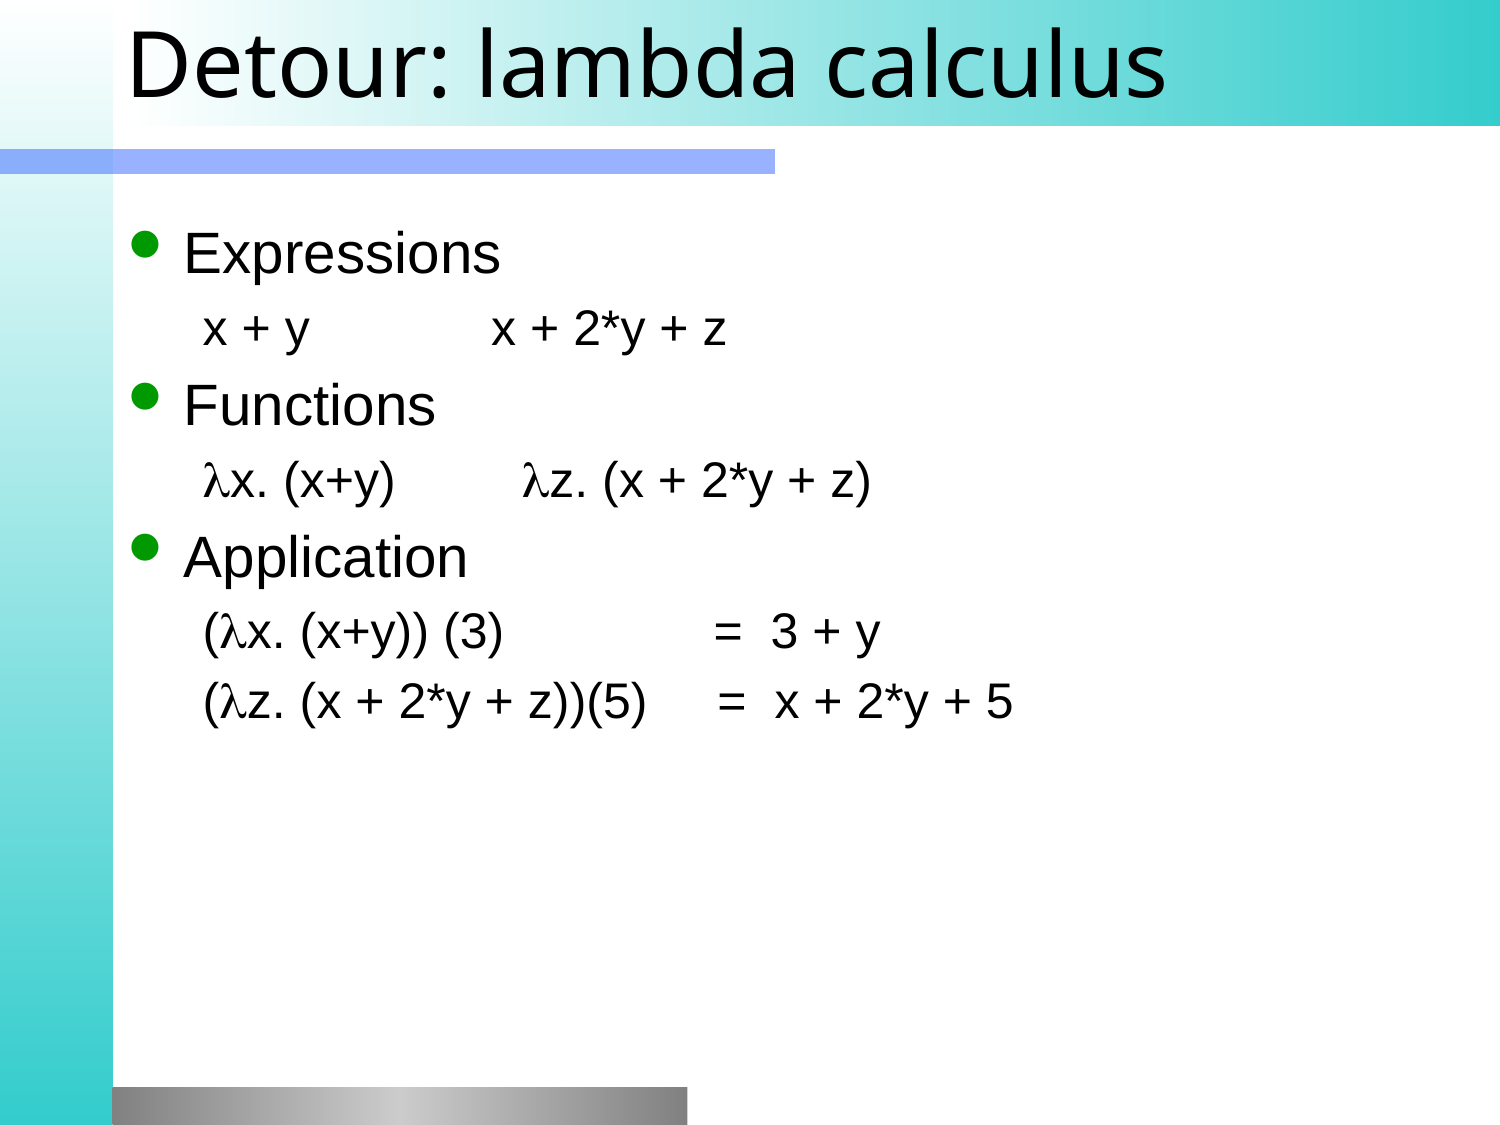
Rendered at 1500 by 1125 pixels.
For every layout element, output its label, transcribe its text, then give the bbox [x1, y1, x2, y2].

title Detour: lambda calculus [110, 0, 1424, 126]
list Expressions x + y x + 2*y + z Functions x. (x+y) z. (x + 2*y + z) Application (x. (x+y)) (3) = 3 + y (z. (x + 2*y + z))(5) = x + 2*y + 5 [112, 207, 1388, 1073]
